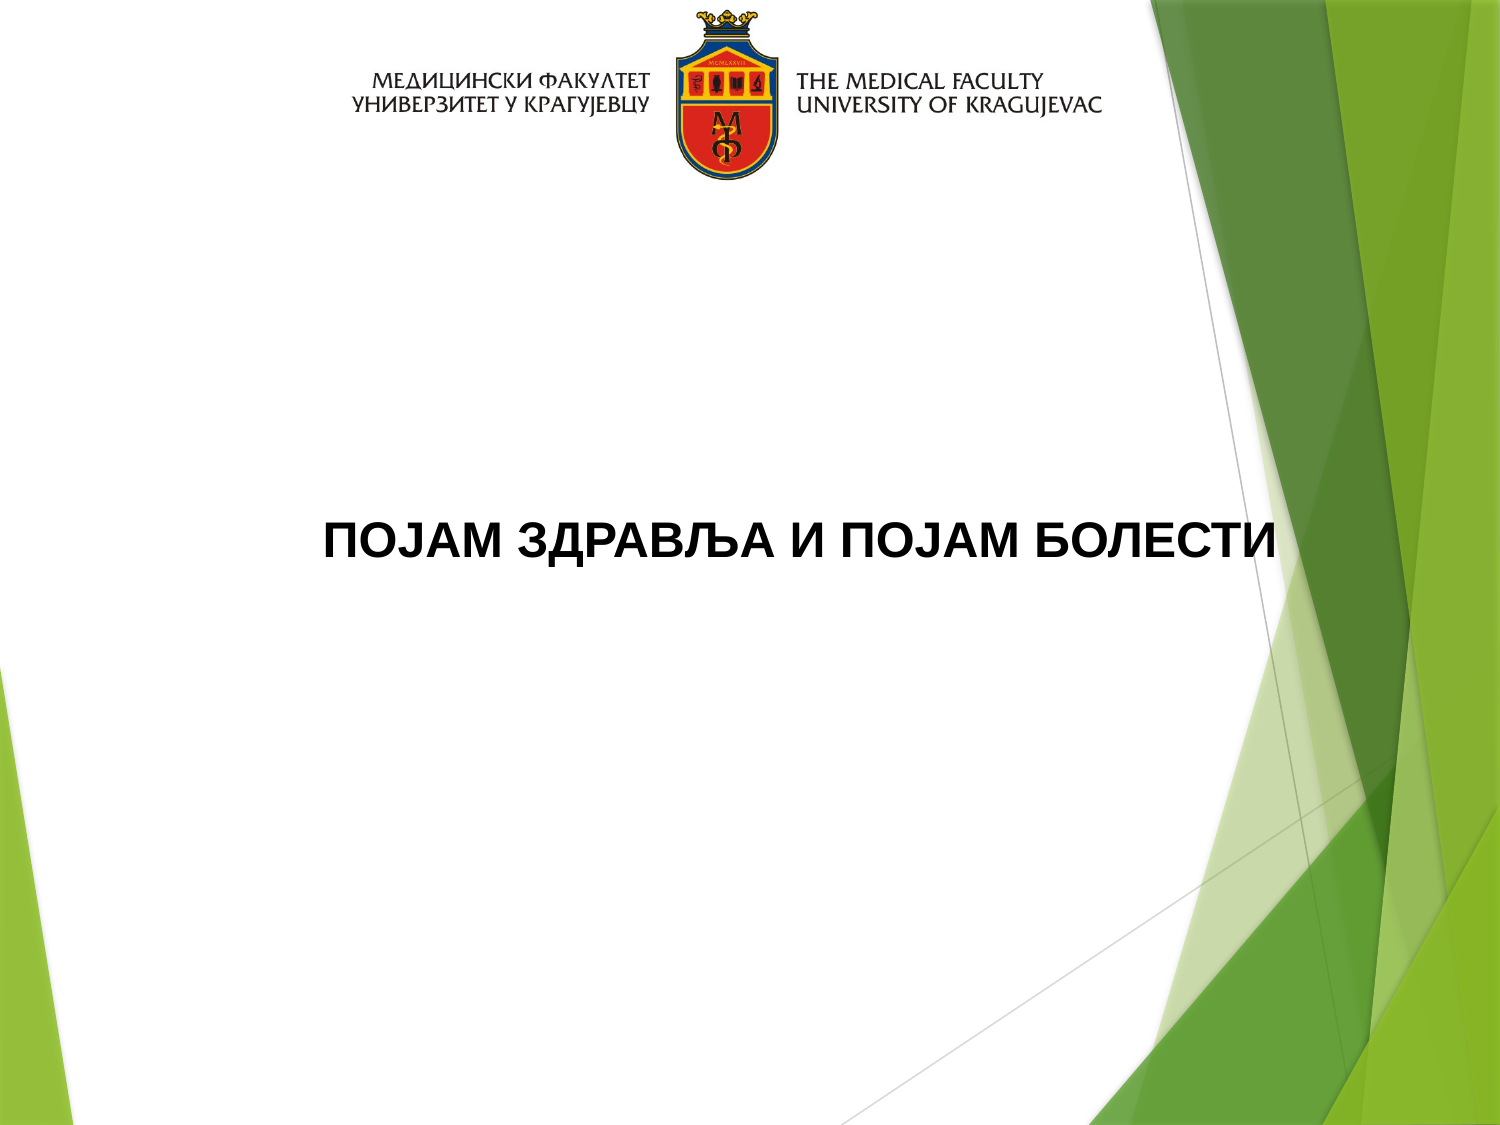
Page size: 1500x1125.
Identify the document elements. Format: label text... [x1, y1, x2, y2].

picture [328, 0, 1125, 191]
text_box ПОЈАМ ЗДРАВЉА И ПОЈАМ БОЛЕСТИ [82, 491, 1454, 1032]
